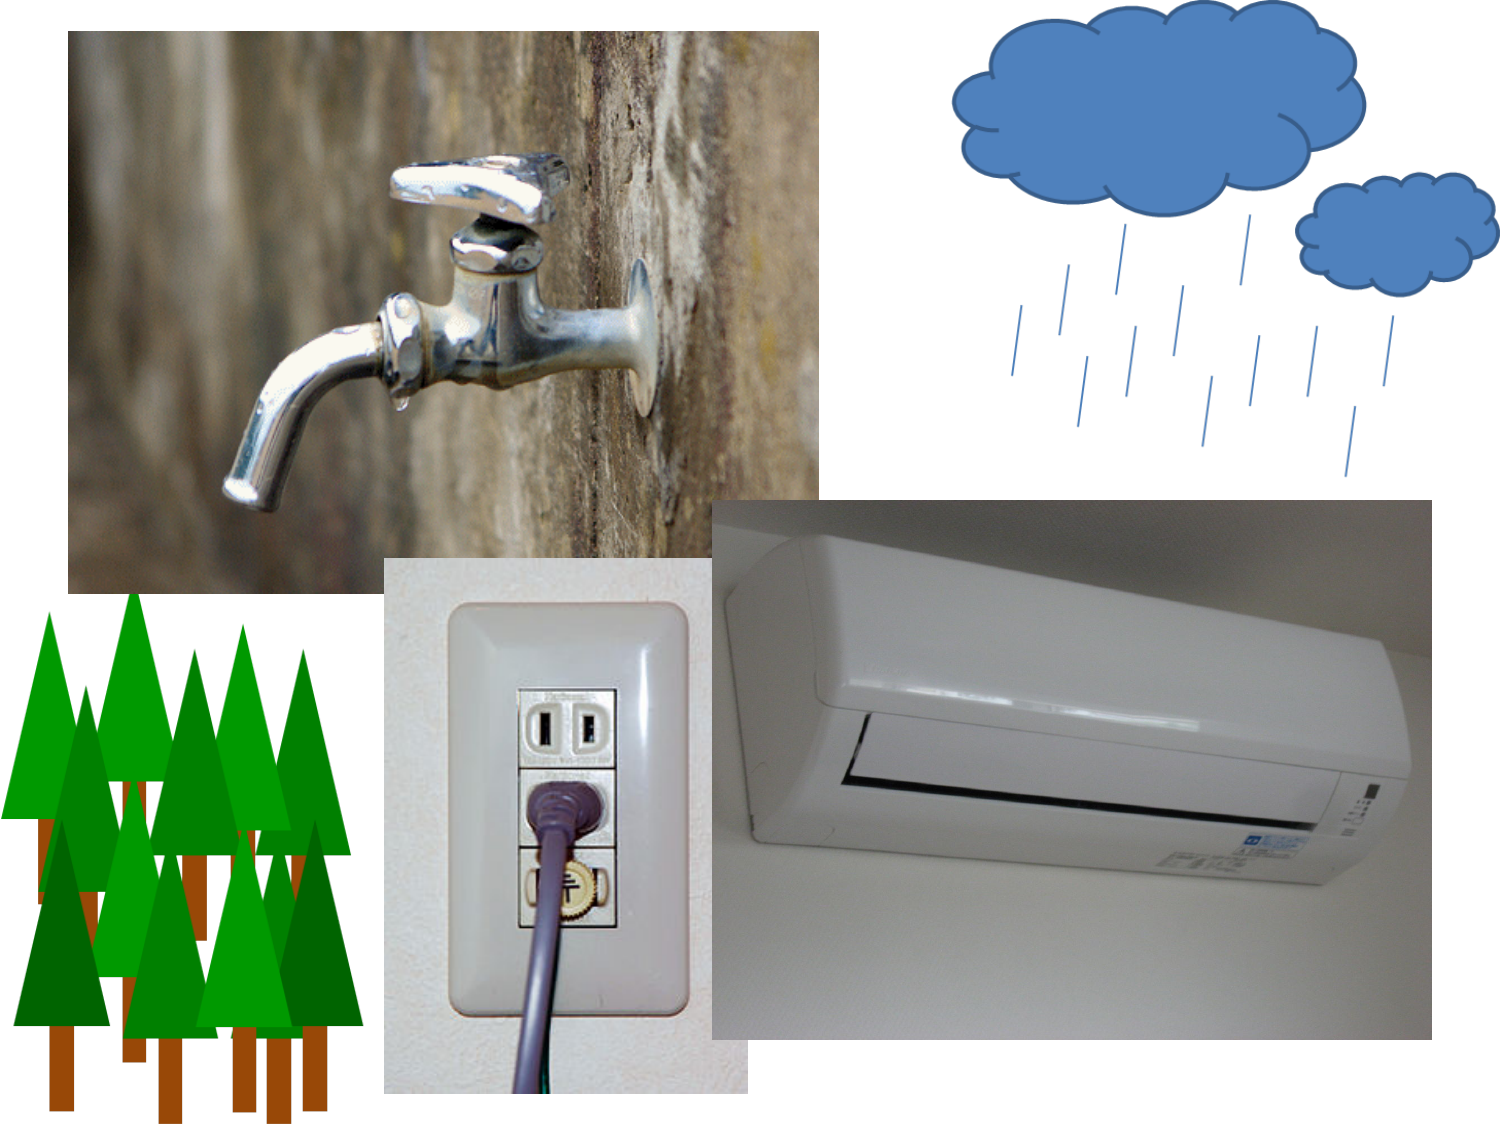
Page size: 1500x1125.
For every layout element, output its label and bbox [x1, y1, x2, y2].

picture [0, 0, 1500, 1125]
text_box [67, 31, 1432, 1094]
